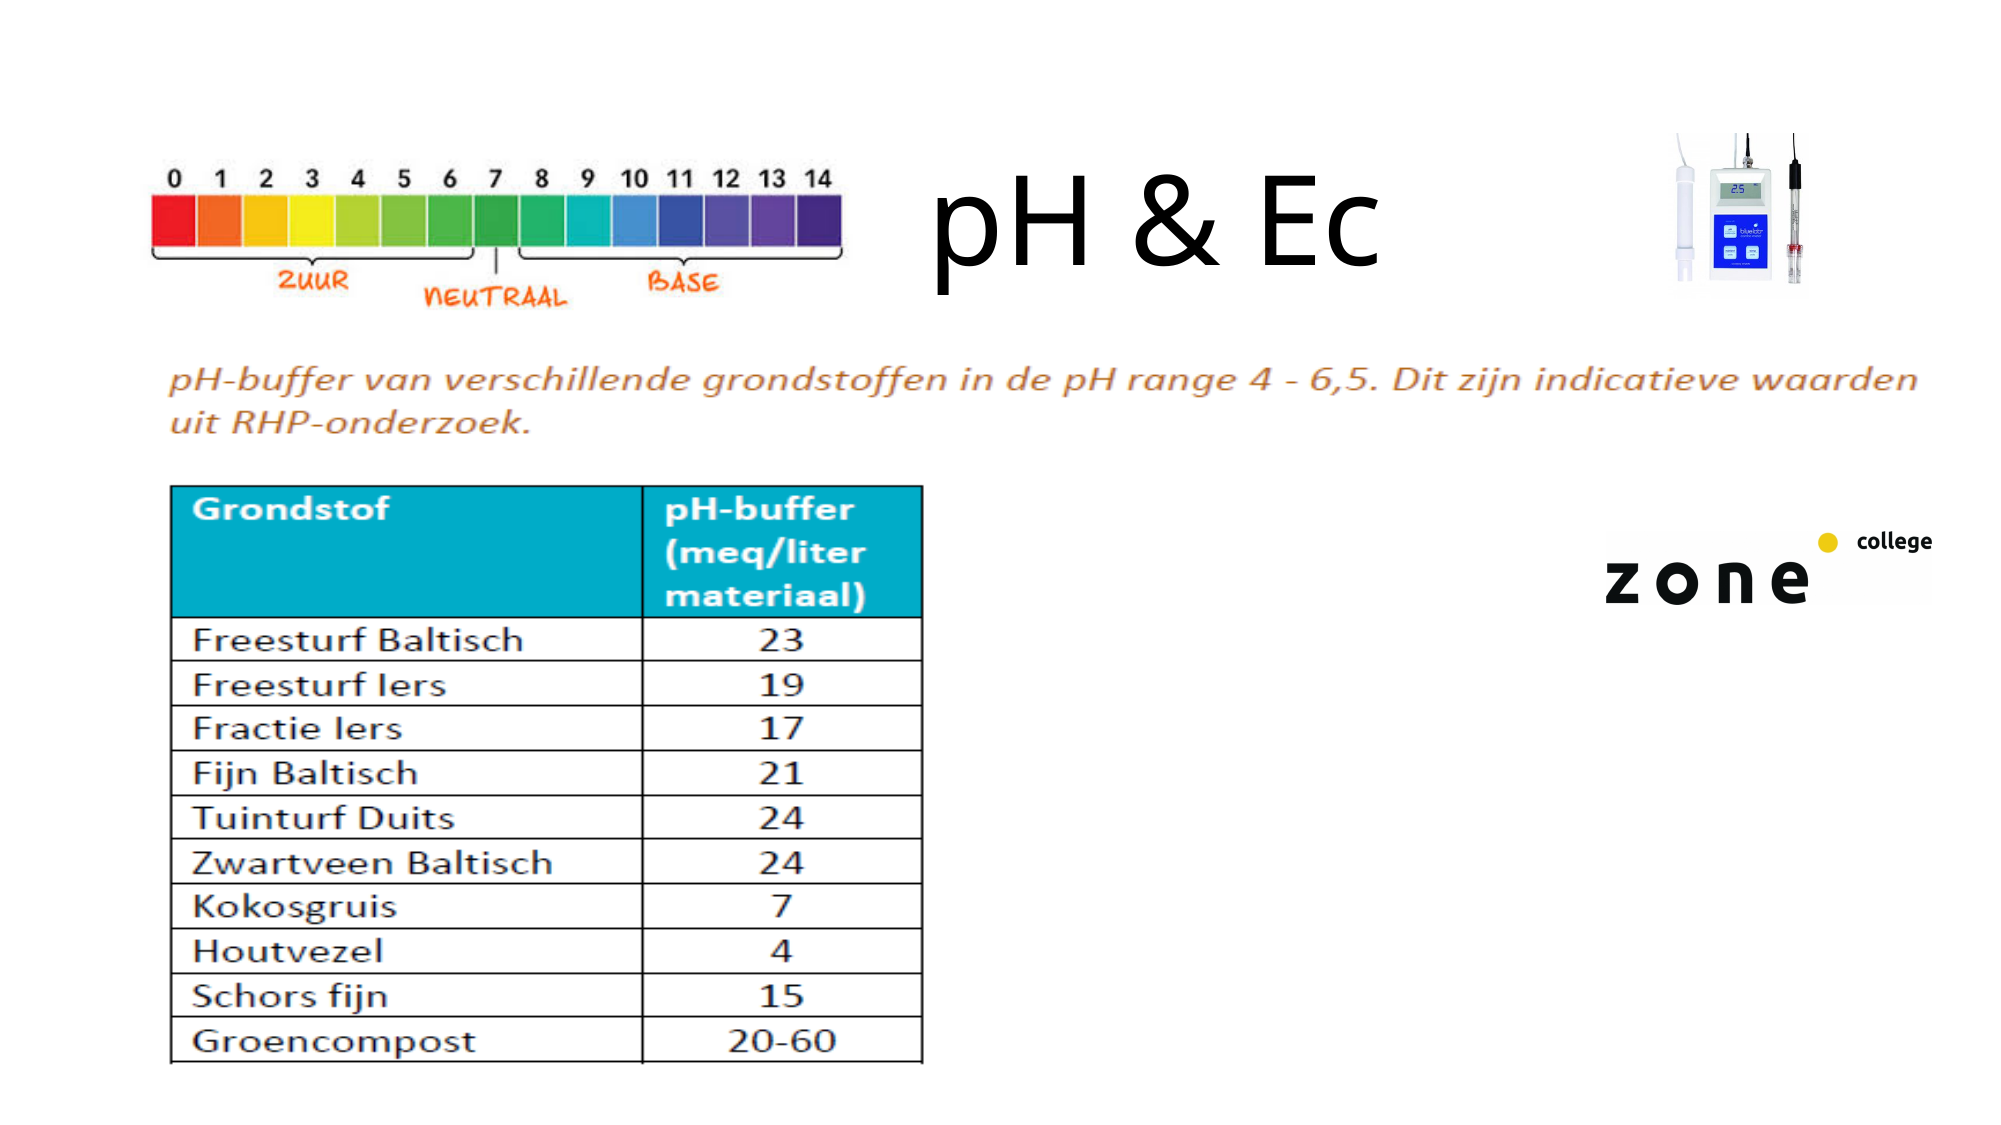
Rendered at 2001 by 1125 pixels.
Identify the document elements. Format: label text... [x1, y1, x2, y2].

picture [136, 337, 1950, 1099]
text_box pH & Ec [912, 133, 1399, 298]
picture [1654, 133, 1821, 299]
picture [136, 147, 860, 318]
